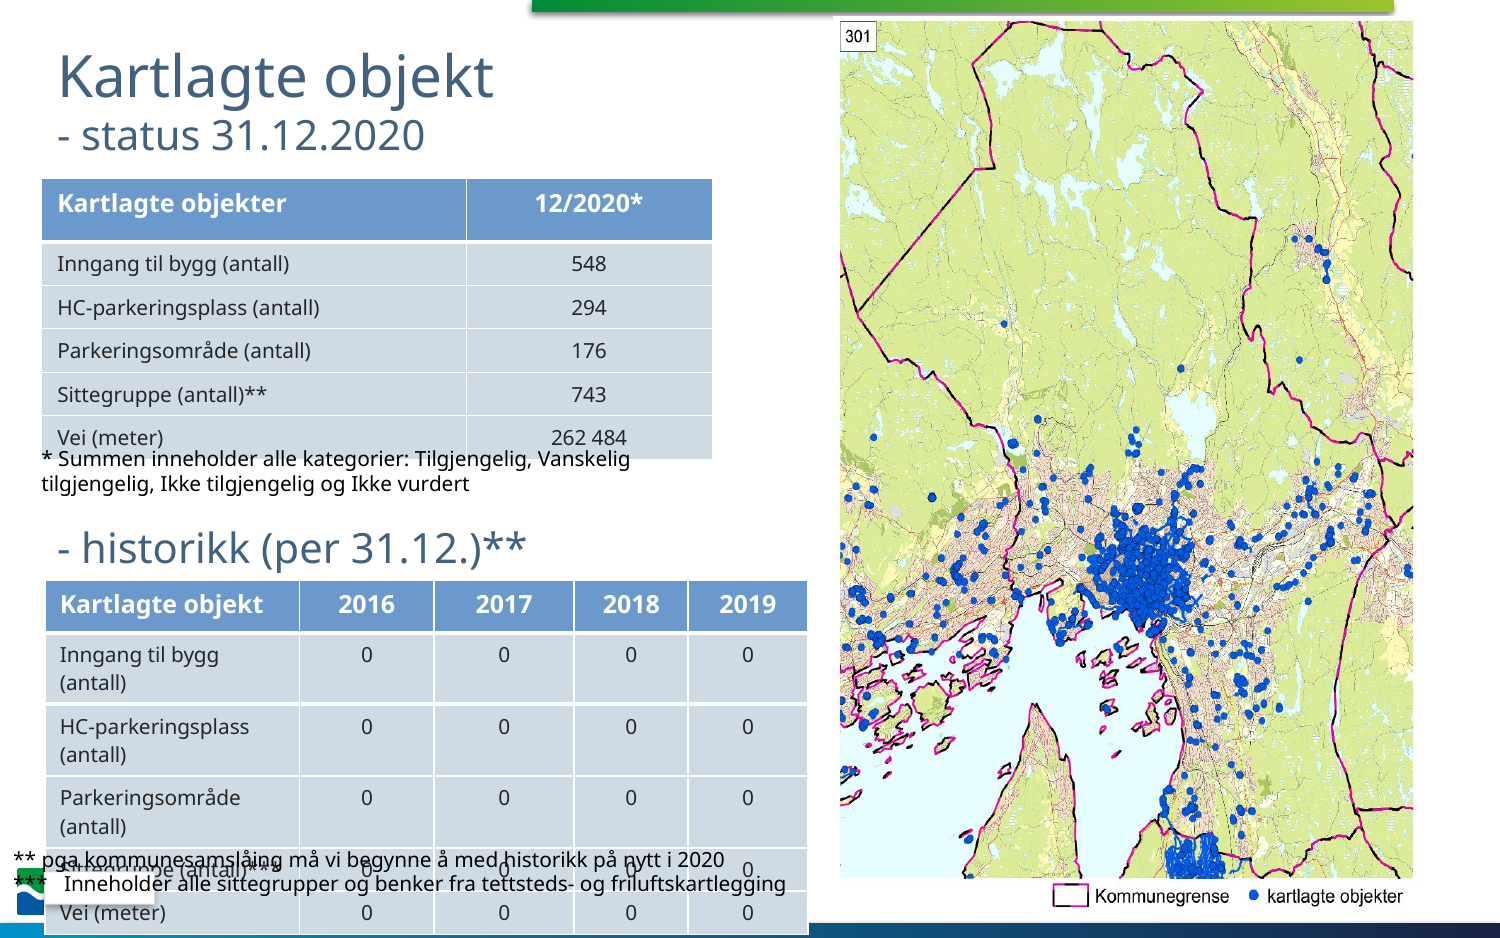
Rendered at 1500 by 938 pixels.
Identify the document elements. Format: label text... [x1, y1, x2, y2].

table_cell Inngang til bygg (antall) [42, 244, 466, 285]
table_cell Vei (meter) [42, 416, 466, 438]
table_cell 262 484 [467, 416, 712, 459]
table_cell 0 [575, 706, 687, 775]
table_cell 0 [300, 777, 433, 838]
table_header Kartlagte objekter [42, 179, 466, 240]
table_cell 0 [300, 904, 433, 934]
table_cell 0 [300, 635, 433, 702]
table_cell 0 [689, 892, 807, 934]
text_box * Summen inneholder alle kategorier: Tilgjengelig, Vanskelig tilgjengelig, Ikke tilgjengelig og Ikke vurdert [26, 438, 711, 504]
text_box - historikk (per 31.12.)** [42, 496, 828, 580]
table_cell HC-parkeringsplass (antall) [42, 286, 466, 328]
table_cell 0 [689, 777, 807, 847]
table_cell Sittegruppe (antall)** [42, 373, 466, 415]
table_cell 0 [435, 777, 573, 838]
table_cell 0 [435, 706, 573, 775]
table_cell Vei (meter) [46, 904, 299, 934]
table_header 2016 [300, 581, 433, 631]
table_cell 548 [467, 244, 712, 285]
text_box Kartlagte objekt - status 31.12.2020 [42, 24, 828, 167]
table_cell Inngang til bygg (antall) [46, 635, 299, 702]
table_cell 176 [467, 329, 712, 372]
table_header 2018 [575, 581, 687, 631]
table_cell Parkeringsområde (antall) [46, 777, 299, 838]
table_cell 0 [802, 849, 807, 890]
table_cell HC-parkeringsplass (antall) [46, 706, 299, 775]
table_header 12/2020* [467, 179, 712, 240]
table_cell 0 [689, 706, 807, 775]
table_cell 0 [575, 777, 687, 838]
table_cell 294 [467, 286, 712, 328]
table_cell 0 [435, 904, 573, 934]
table_cell 0 [435, 635, 573, 702]
table_header 2017 [435, 581, 573, 631]
table_cell 0 [575, 635, 687, 702]
table_cell 0 [689, 635, 807, 702]
table_cell 0 [300, 706, 433, 775]
table_cell 743 [467, 373, 712, 415]
table_cell 0 [575, 904, 687, 934]
table_header Kartlagte objekt [46, 581, 299, 631]
text_box ** pga kommunesamslåing må vi begynne å med historikk på nytt i 2020 *** Inneholder alle sittegrupper og benker fra tettsteds- og friluftskartlegging [0, 838, 802, 904]
table_header 2019 [689, 581, 807, 631]
table_cell Parkeringsområde (antall) [42, 329, 466, 372]
picture [833, 16, 1419, 913]
